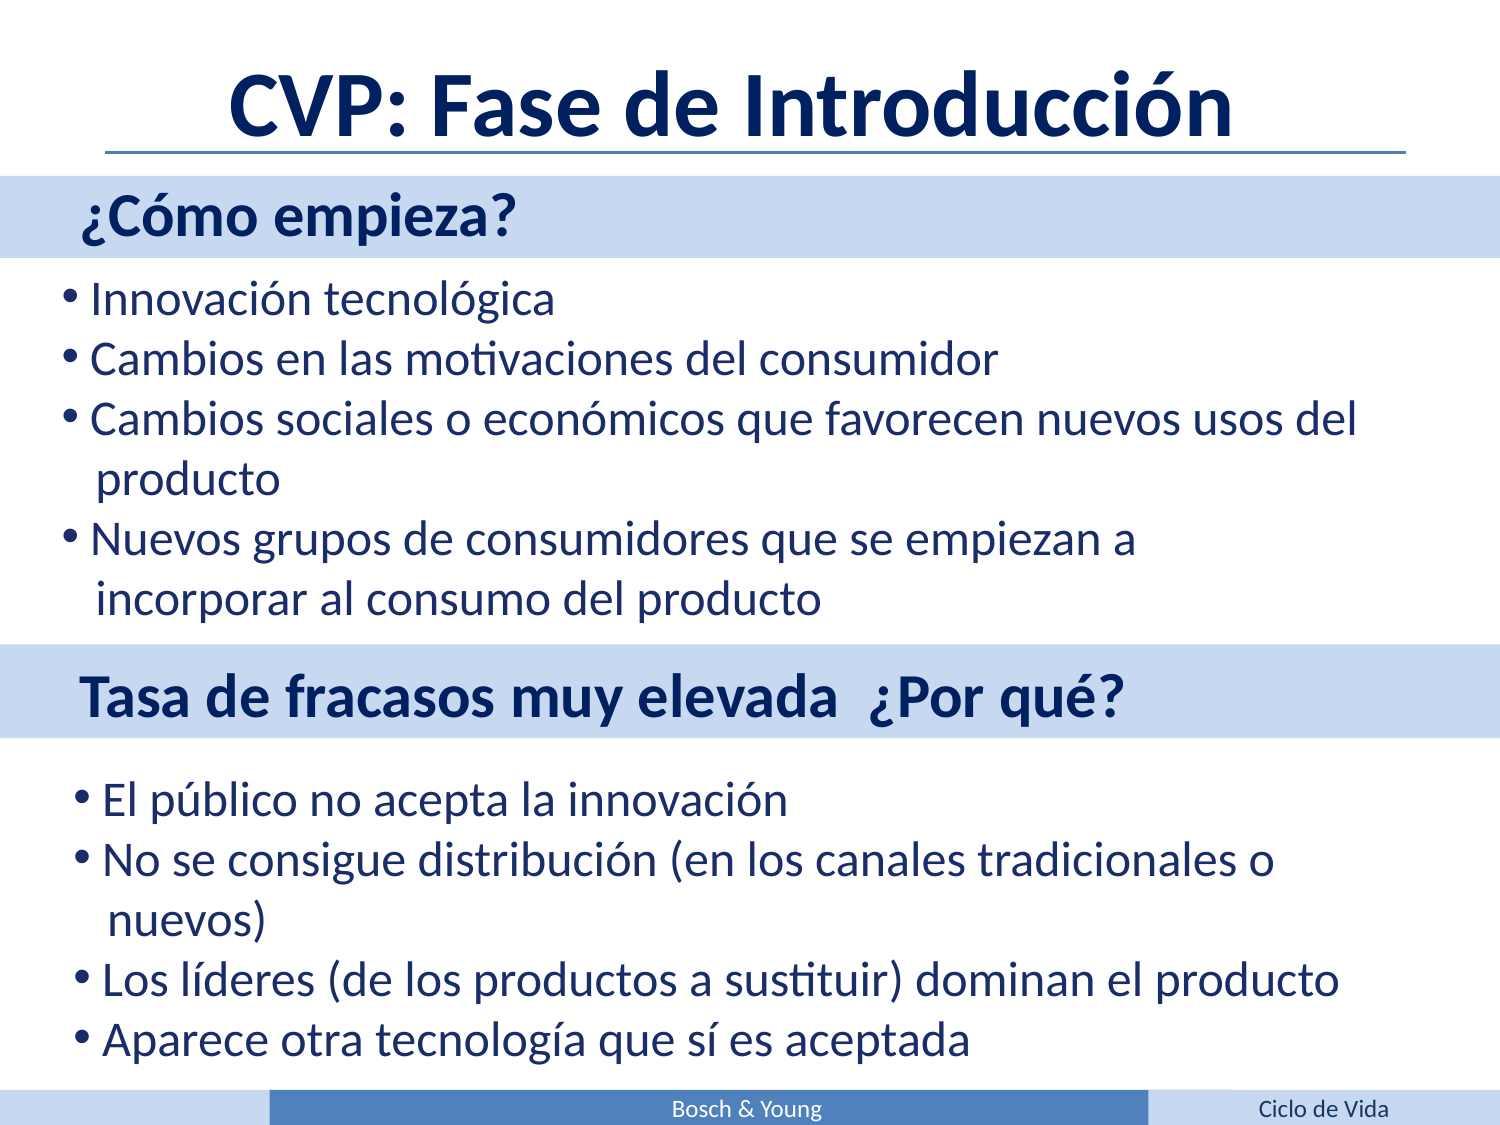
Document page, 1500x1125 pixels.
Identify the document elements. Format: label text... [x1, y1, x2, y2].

text_box El público no acepta la innovación No se consigue distribución (en los canales tradicionales o nuevos) Los líderes (de los productos a sustituir) dominan el producto Aparece otra tecnología que sí es aceptada [58, 759, 1442, 1074]
text_box Ciclo de Vida [1146, 1088, 1500, 1125]
text_box ¿Cómo empieza? [0, 166, 633, 257]
text_box Innovación tecnológica Cambios en las motivaciones del consumidor Cambios sociales o económicos que favorecen nuevos usos del producto Nuevos grupos de consumidores que se empiezan a incorporar al consumo del producto [46, 257, 1430, 633]
text_box Tasa de fracasos muy elevada ¿Por qué? [23, 647, 1184, 738]
text_box [633, 174, 1500, 260]
text_box [0, 642, 1500, 740]
text_box Bosch & Young [272, 1088, 1146, 1125]
text_box CVP: Fase de Introducción [46, 35, 1418, 163]
text_box [0, 1088, 272, 1125]
